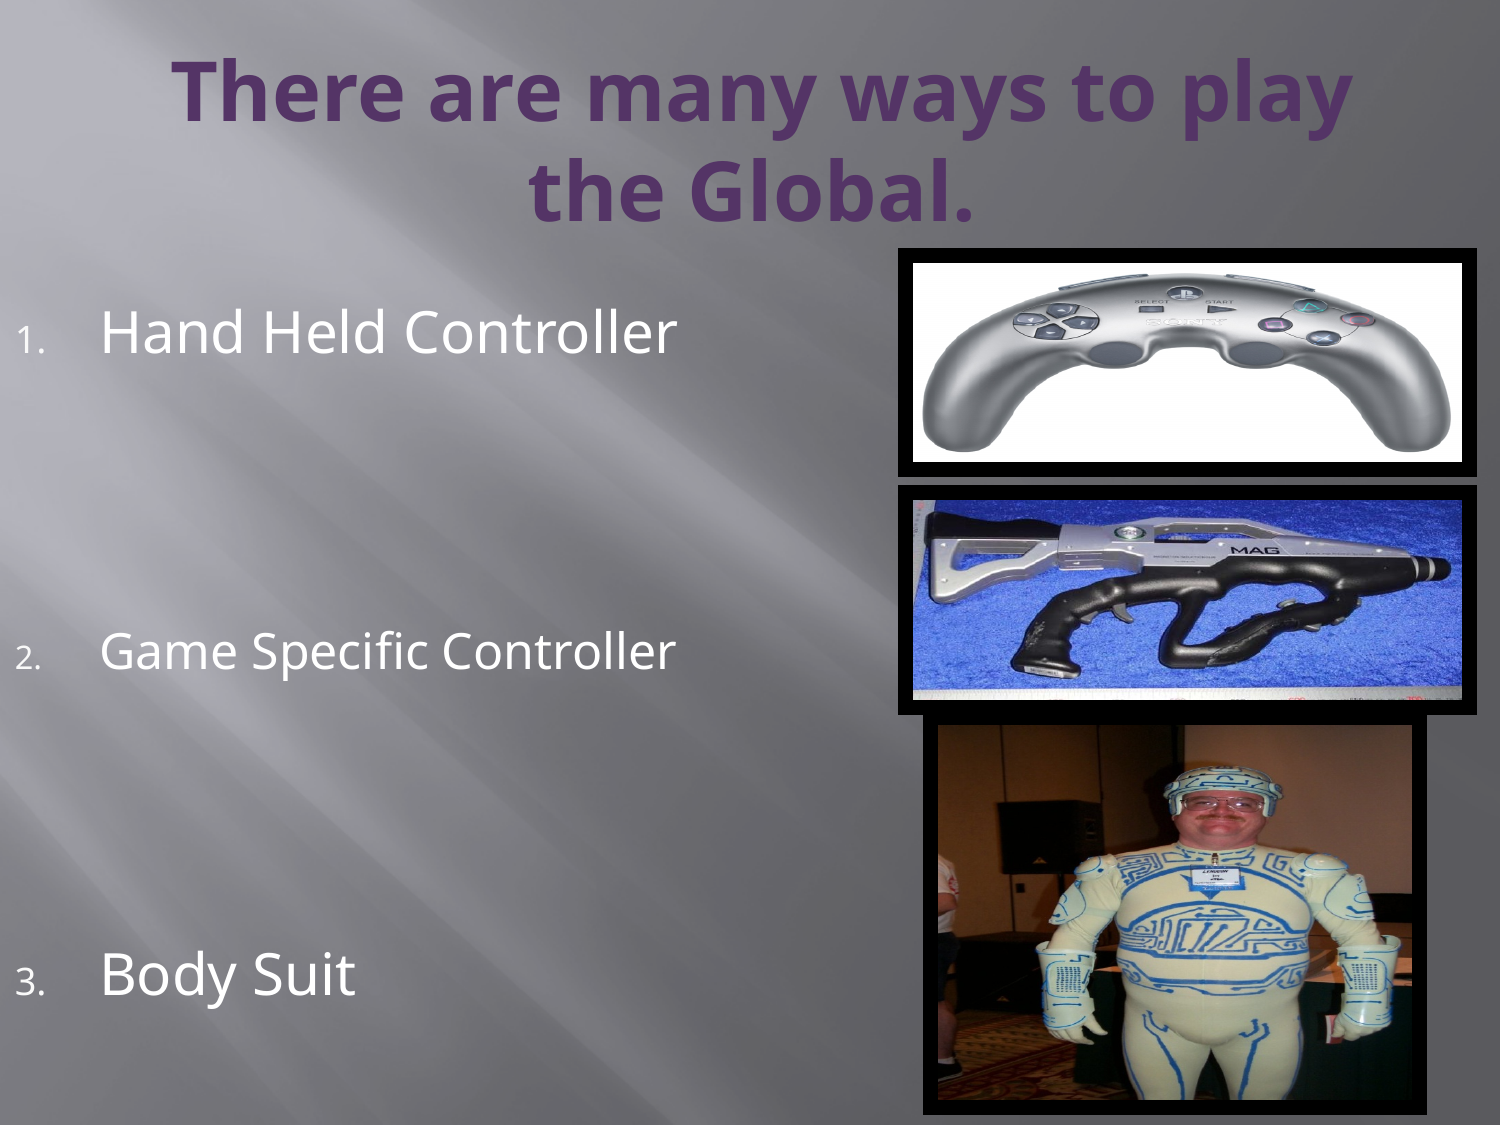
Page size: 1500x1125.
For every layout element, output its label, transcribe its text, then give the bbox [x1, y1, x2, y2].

subtitle Hand Held Controller Game Specific Controller Body Suit [0, 287, 951, 1125]
picture [912, 262, 1463, 463]
picture [912, 499, 1463, 701]
picture [937, 724, 1413, 1101]
title There are many ways to play the Global. [87, 37, 1438, 287]
